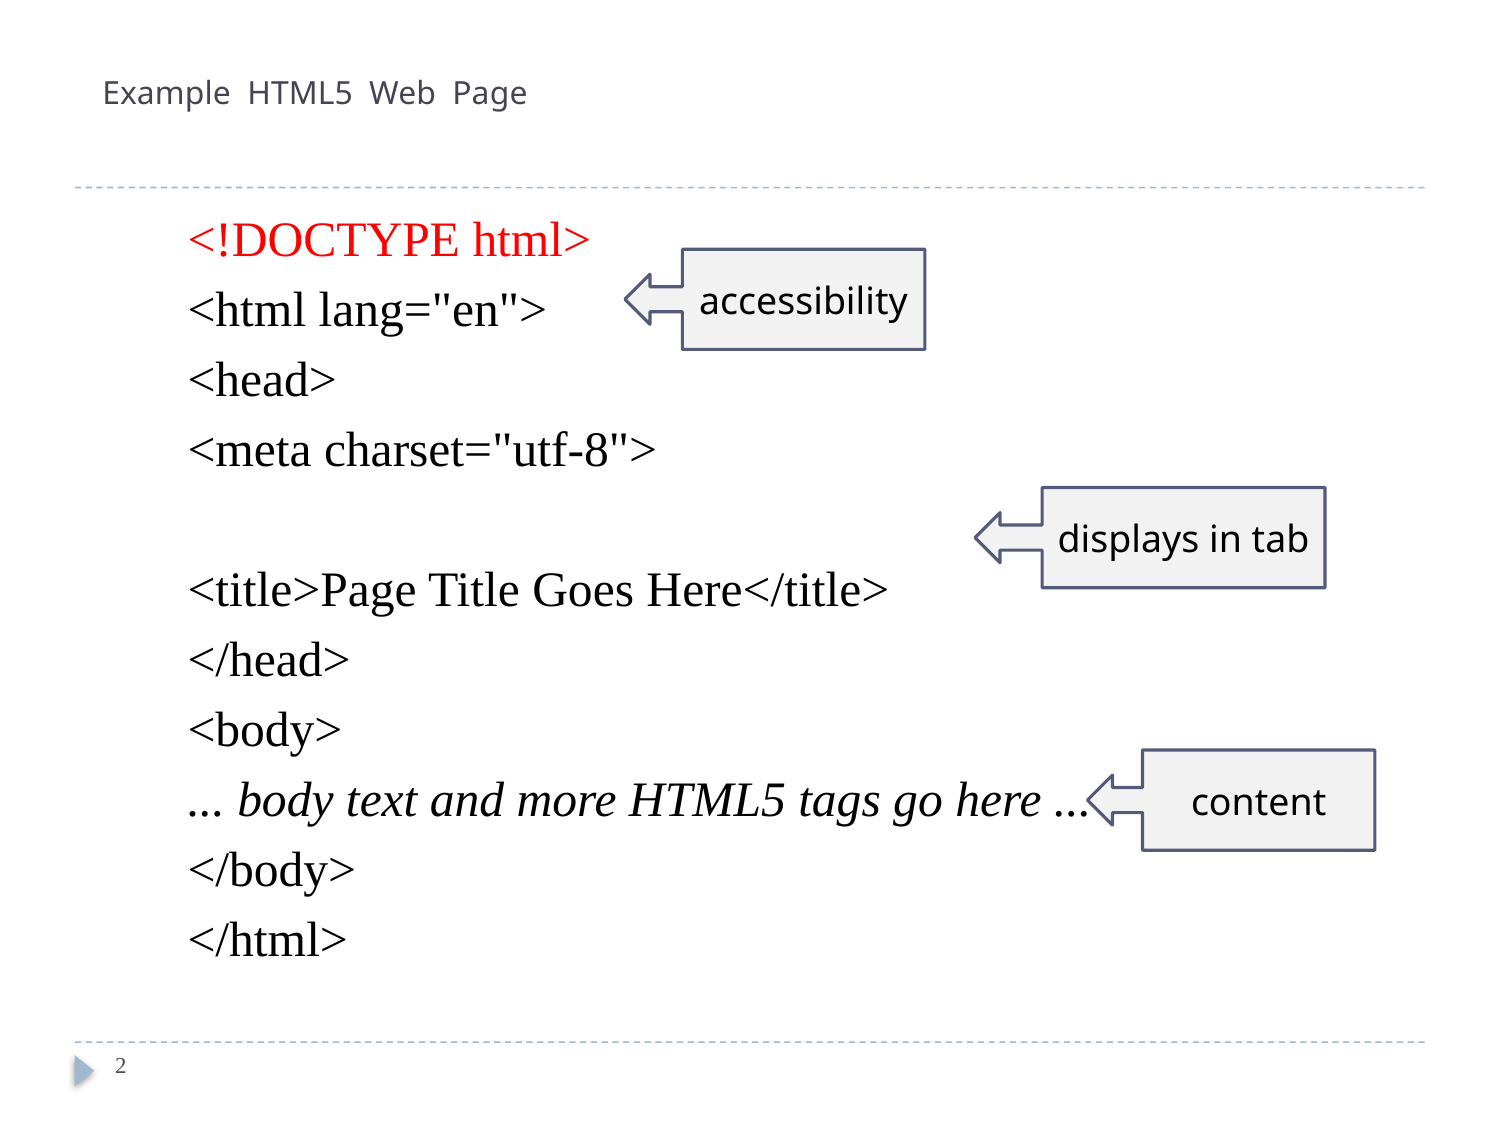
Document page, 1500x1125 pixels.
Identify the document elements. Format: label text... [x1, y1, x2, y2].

list <!DOCTYPE html> <html lang="en"> <head> <meta charset="utf-8"> <title>Page Title Goes Here</title> </head> <body> ... body text and more HTML5 tags go here ... </body> </html> [162, 200, 1438, 975]
text_box content [1086, 748, 1377, 852]
title Example HTML5 Web Page [87, 24, 1299, 118]
text_box displays in tab [973, 485, 1327, 590]
text_box accessibility [623, 247, 927, 351]
slide_number 2 [100, 1042, 426, 1103]
